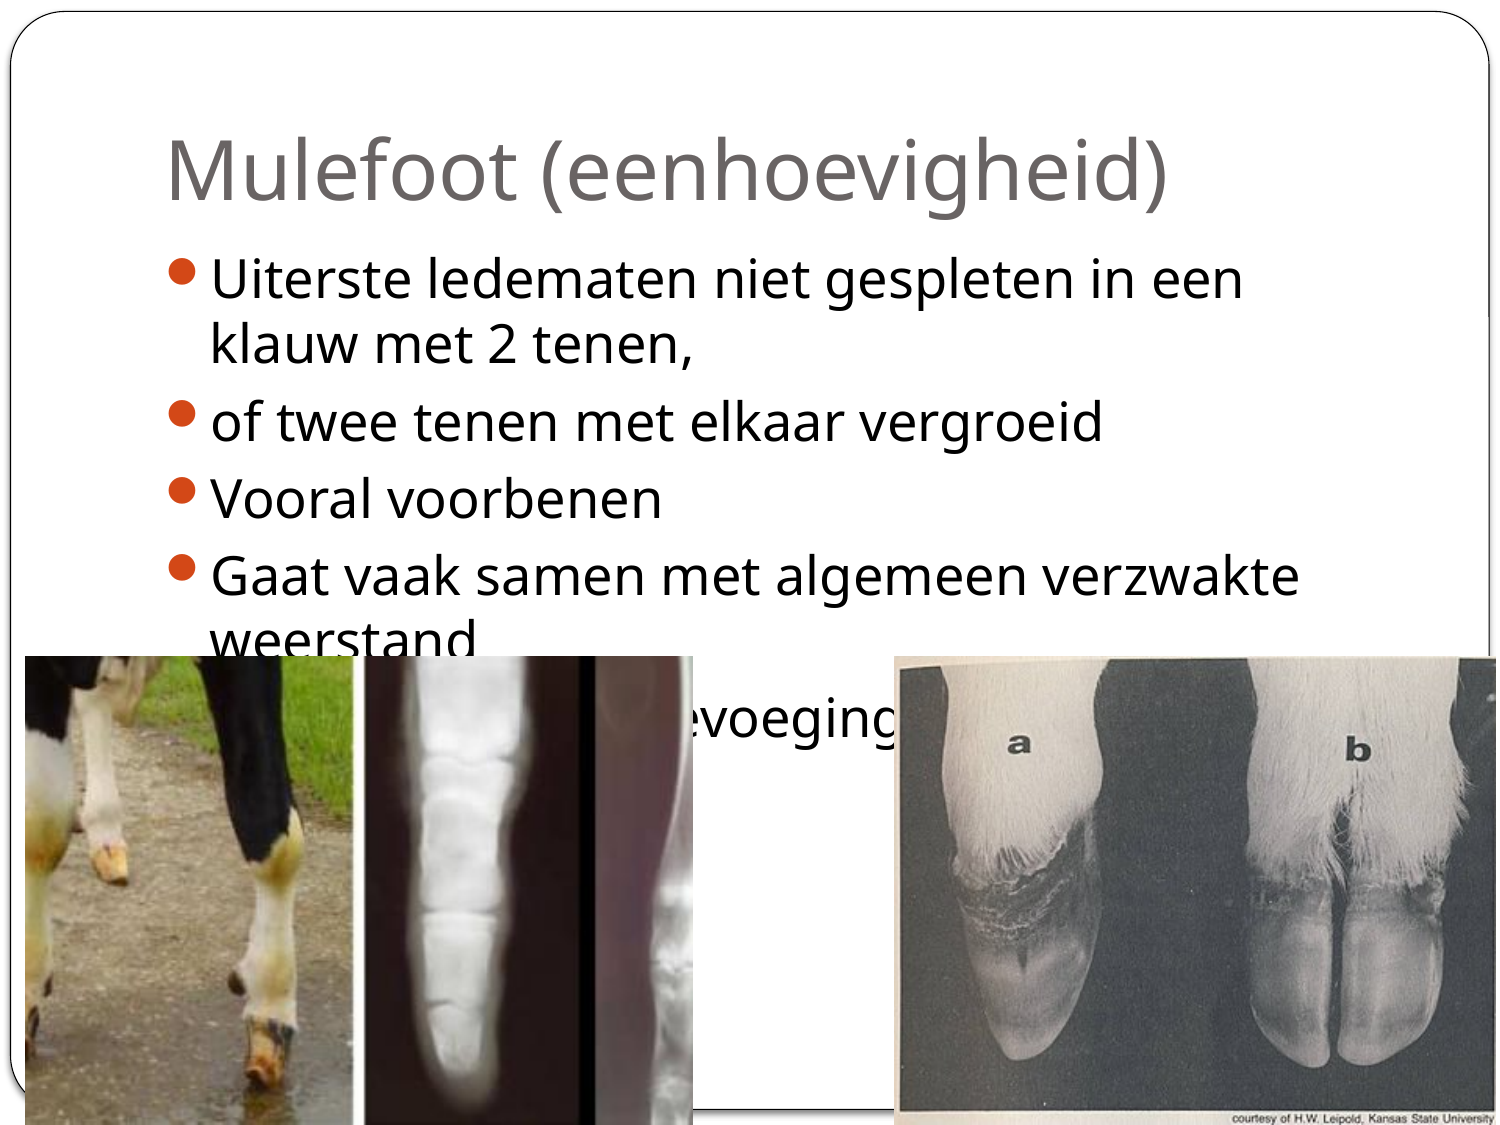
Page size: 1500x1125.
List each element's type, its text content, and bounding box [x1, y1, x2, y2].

title Mulefoot (eenhoevigheid) [150, 45, 1425, 233]
picture [894, 655, 1497, 1125]
list Uiterste ledematen niet gespleten in een klauw met 2 tenen, of twee tenen met elkaar vergroeid Vooral voorbenen Gaat vaak samen met algemeen verzwakte weerstand Dragers krijgen toevoeging MF [150, 237, 1425, 988]
picture [25, 655, 693, 1125]
